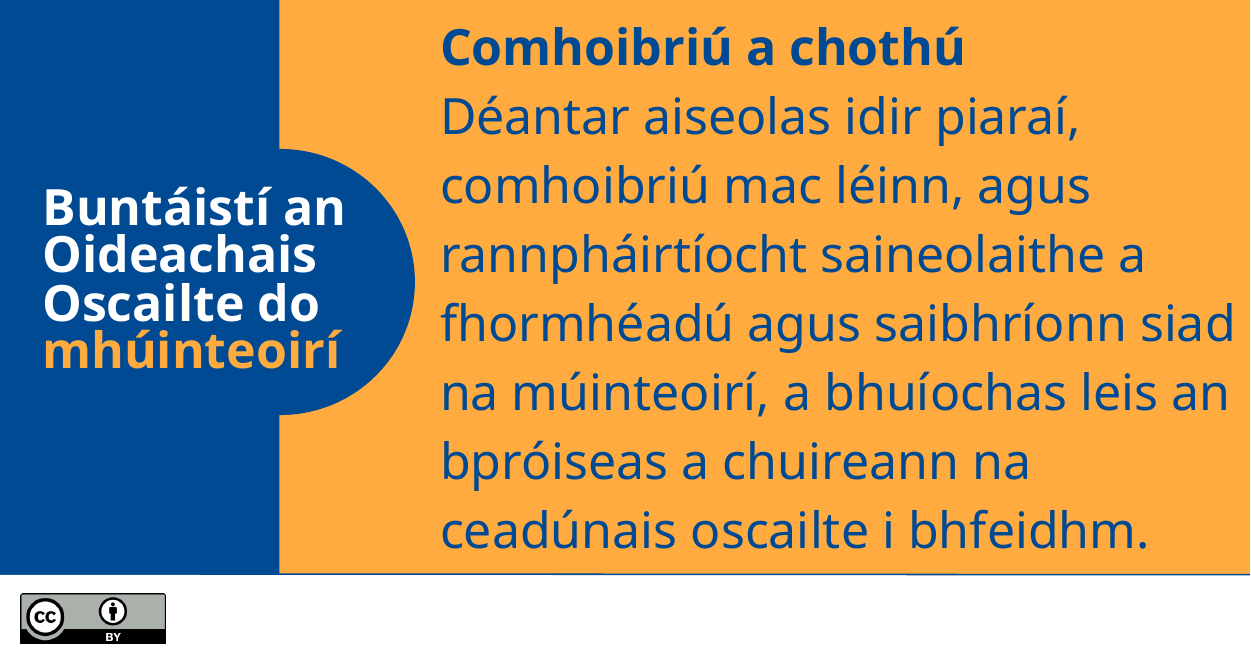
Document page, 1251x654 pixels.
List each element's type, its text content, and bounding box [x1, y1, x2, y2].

text_box Buntáistí an Oideachais Oscailte do mhúinteoirí [27, 171, 368, 394]
text_box Comhoibriú a chothú Déantar aiseolas idir piaraí, comhoibriú mac léinn, agus rannpháirtíocht saineolaithe a fhormhéadú agus saibhríonn siad na múinteoirí, a bhuíochas leis an bpróiseas a chuireann na ceadúnais oscailte i bhfeidhm. [424, 0, 1250, 572]
text_box [368, 181, 415, 383]
picture [20, 592, 166, 645]
text_box [206, 148, 355, 171]
text_box [0, 582, 1250, 654]
text_box [0, 0, 280, 573]
text_box [207, 394, 353, 416]
